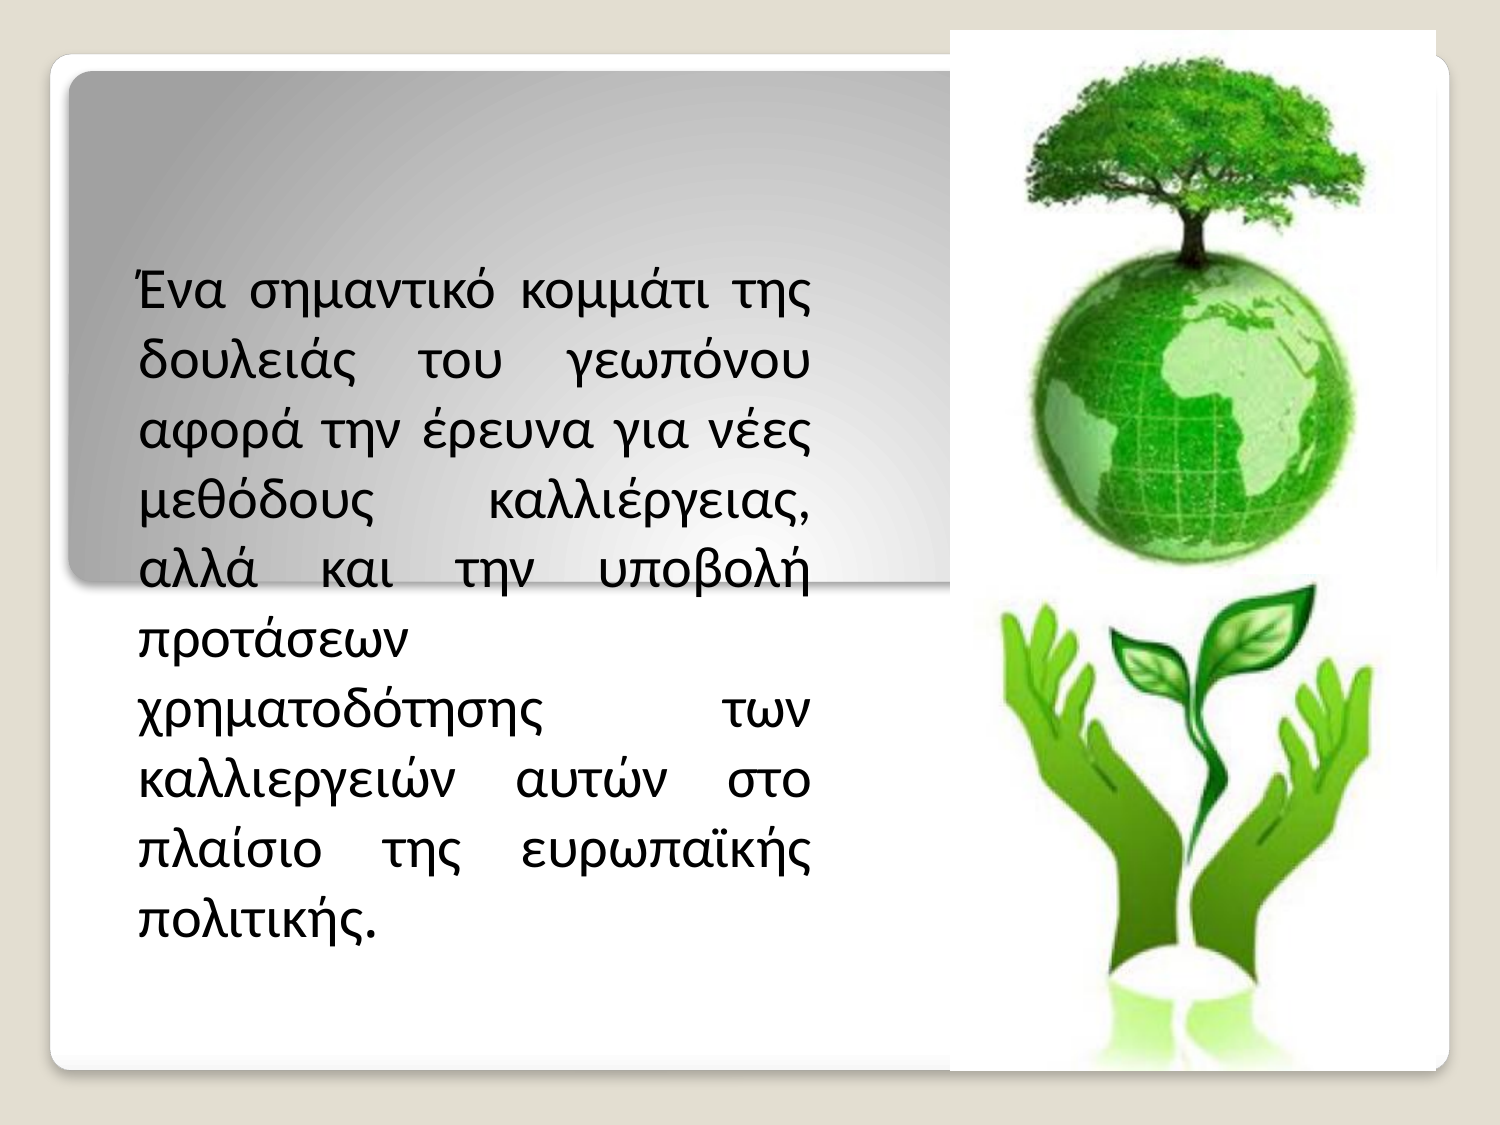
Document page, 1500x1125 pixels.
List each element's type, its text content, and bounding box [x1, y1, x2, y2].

picture [950, 30, 1436, 1072]
text_box Ένα σημαντικό κομμάτι της δουλειάς του γεωπόνου αφορά την έρευνα για νέες μεθόδους καλλιέργειας, αλλά και την υποβολή προτάσεων χρηματοδότησης των καλλιεργειών αυτών στο πλαίσιο της ευρωπαϊκής πολιτικής. [123, 172, 827, 957]
